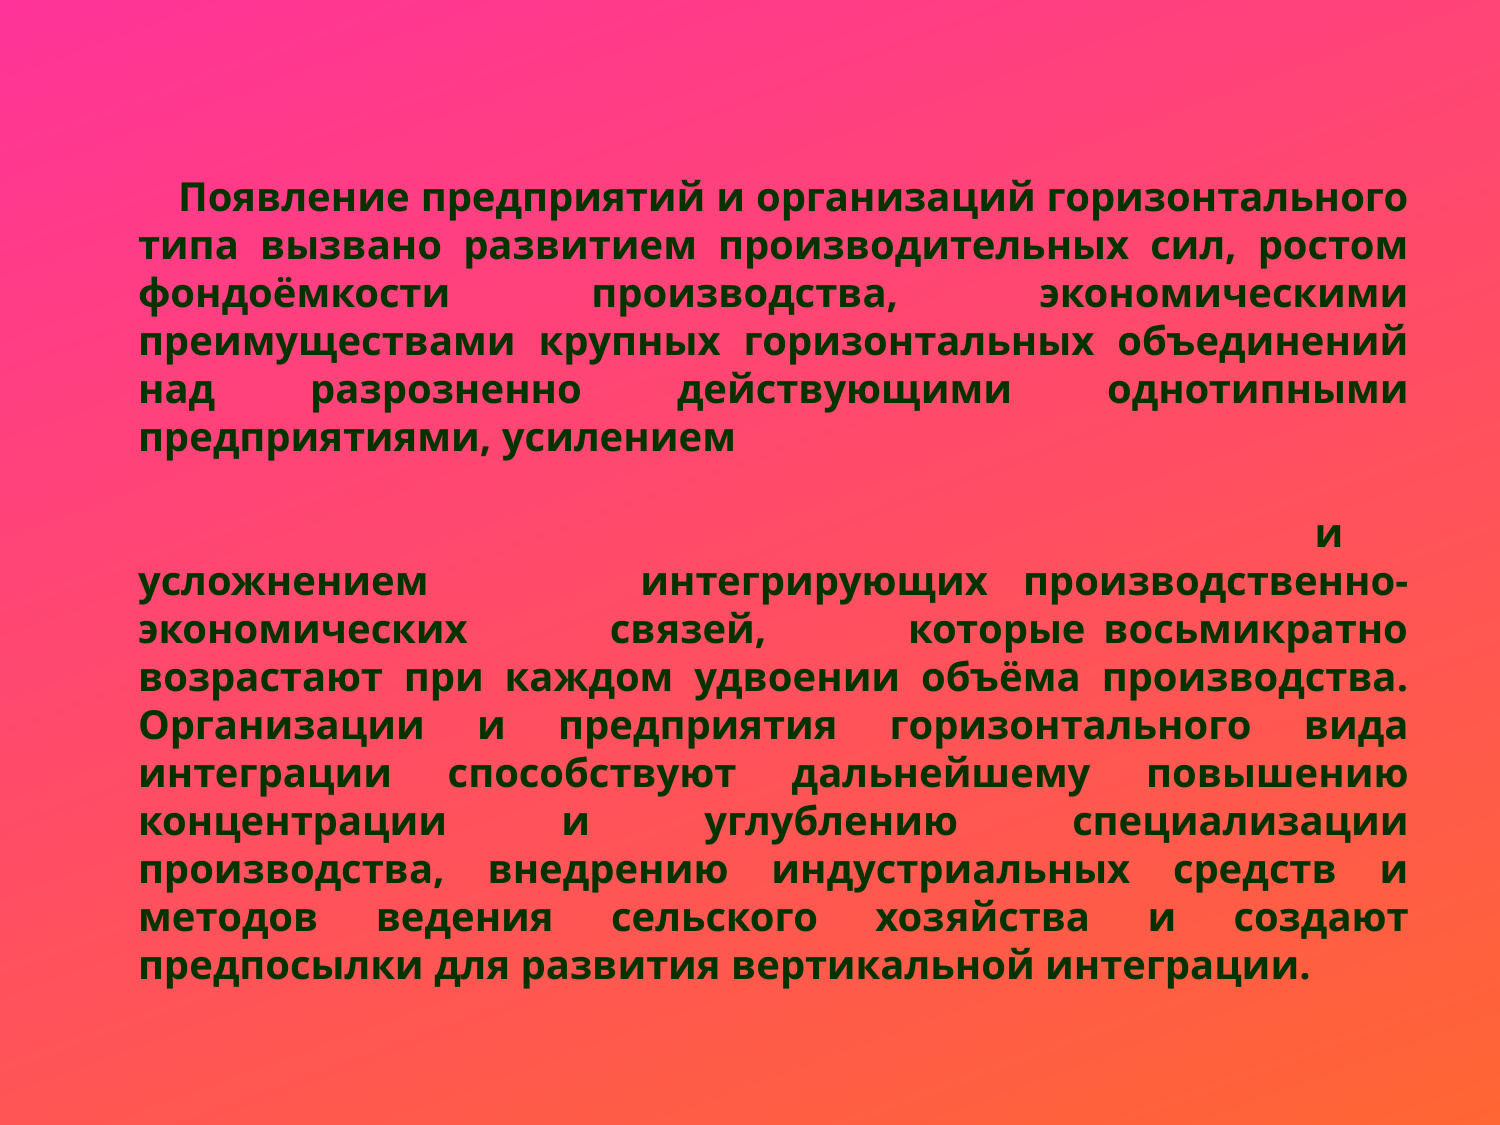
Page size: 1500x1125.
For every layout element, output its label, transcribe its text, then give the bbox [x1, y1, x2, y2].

list Появление предприятий и организаций горизонтального типа вызвано развитием производительных сил, ростом фондоёмкости производства, экономическими преимуществами крупных горизонтальных объединений над разрозненно действующими однотипными предприятиями, усилением и усложнением интегрирующих производственно-экономических связей, которые восьмикратно возрастают при каждом удвоении объёма производства. Организации и предприятия горизонтального вида интеграции способствуют дальнейшему повышению концентрации и углублению специализации производства, внедрению индустриальных средств и методов ведения сельского хозяйства и создают предпосылки для развития вертикальной интеграции. [75, 164, 1425, 1032]
